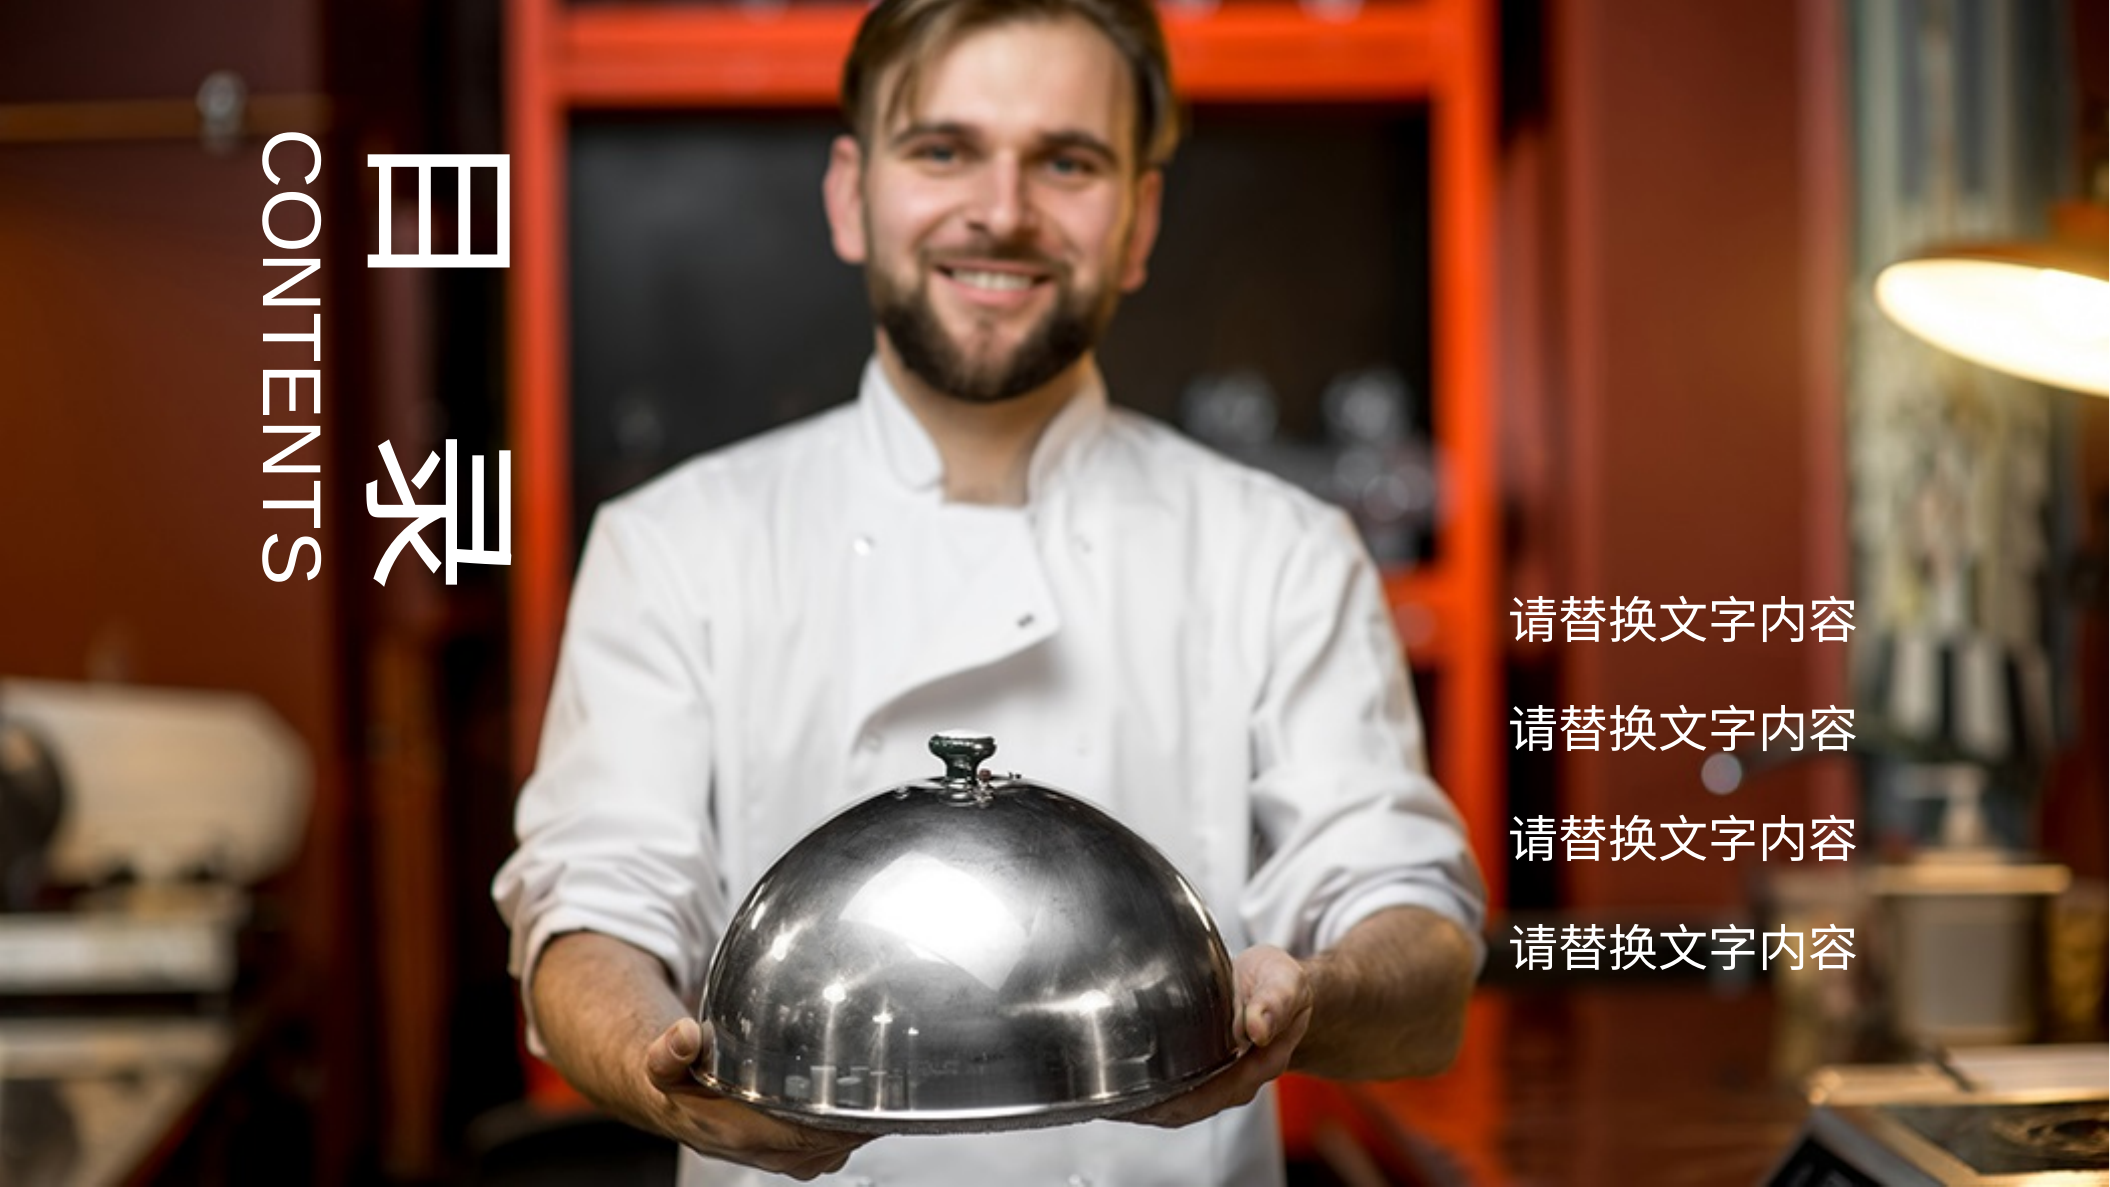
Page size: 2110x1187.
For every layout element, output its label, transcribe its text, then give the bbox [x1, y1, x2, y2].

text_box 请替换文字内容 [1493, 581, 1874, 657]
text_box 目 录 CONTENTS [227, 120, 563, 620]
text_box 请替换文字内容 [1493, 690, 1874, 766]
text_box 请替换文字内容 [1493, 908, 1874, 984]
text_box [0, 0, 2110, 1187]
text_box 请替换文字内容 [1493, 799, 1874, 875]
